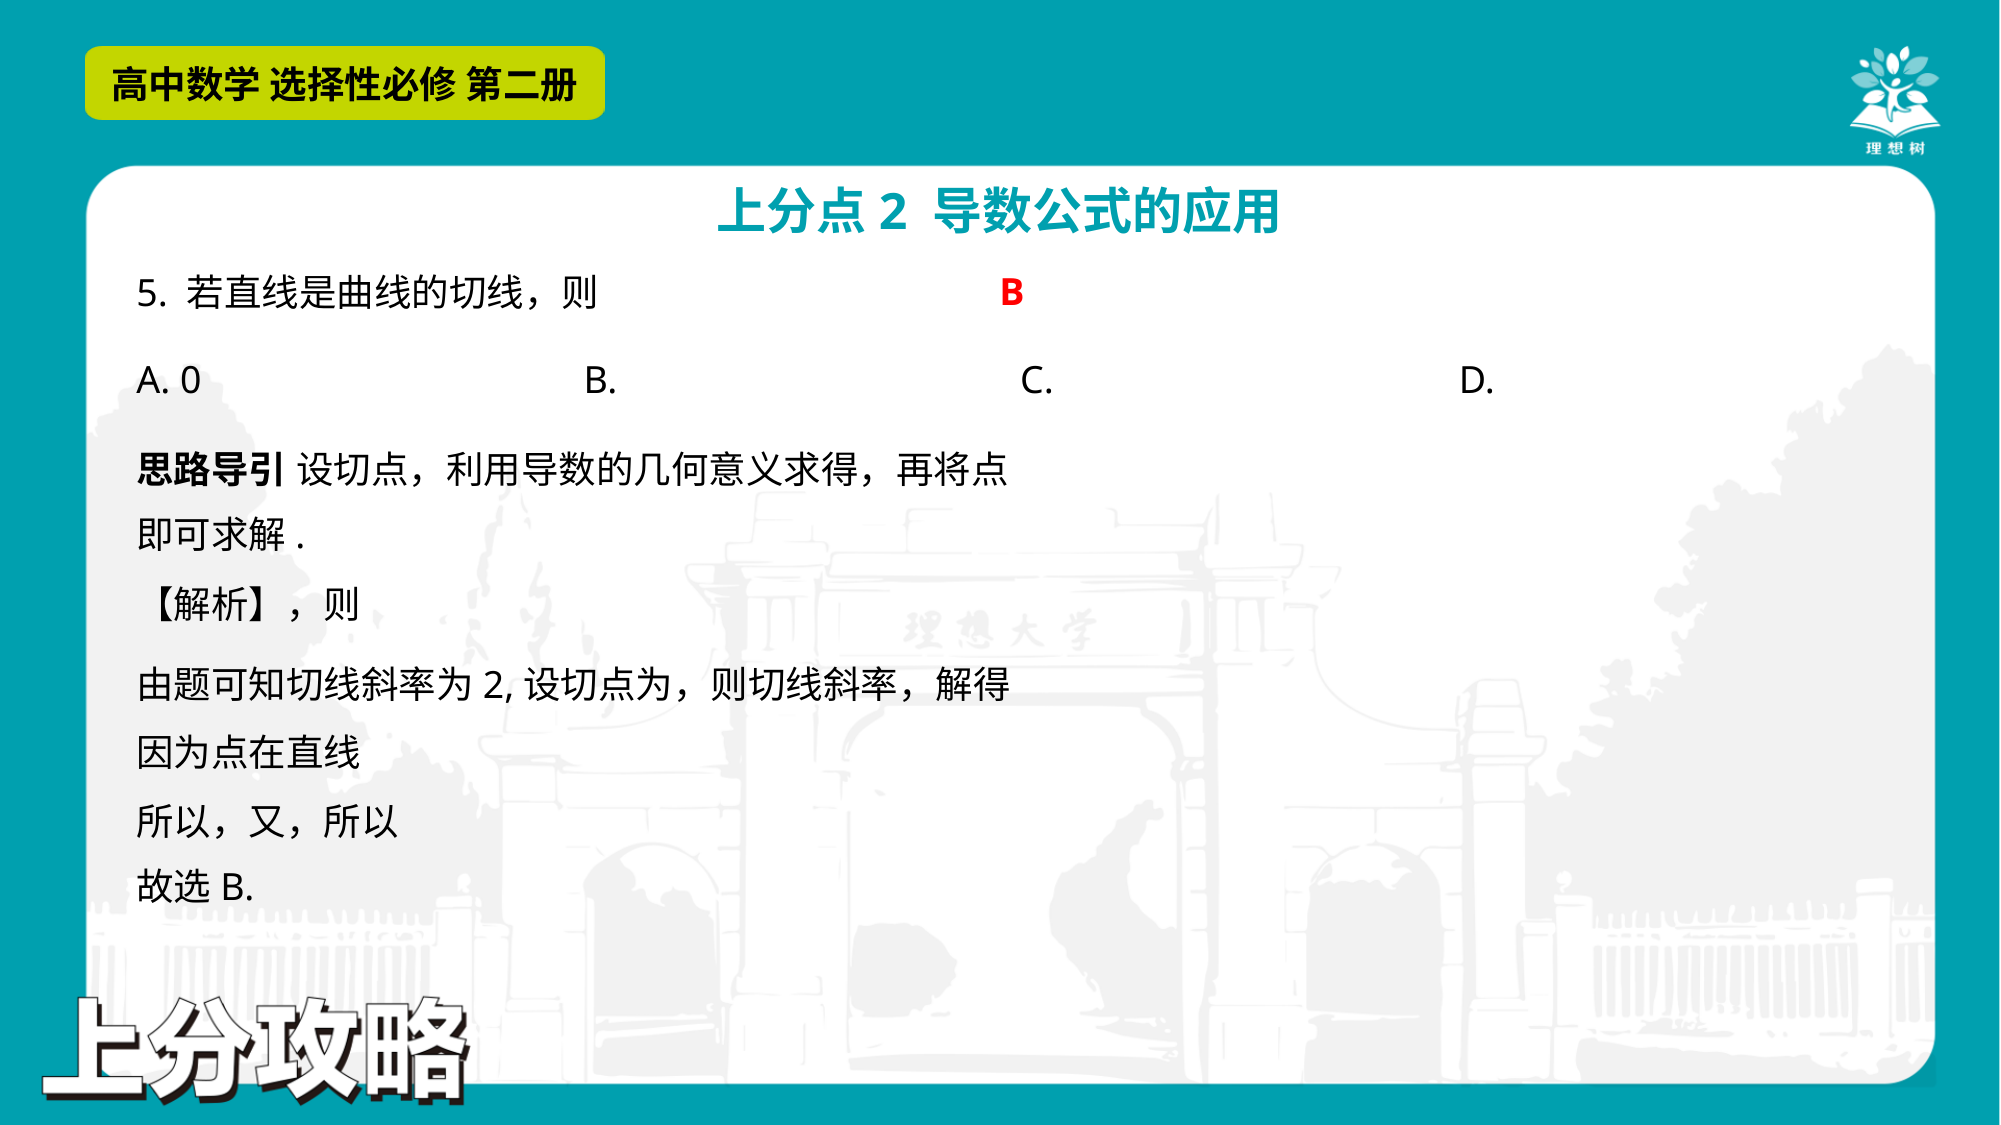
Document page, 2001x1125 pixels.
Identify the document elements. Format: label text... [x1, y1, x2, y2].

picture [0, 0, 2000, 1125]
text_box B [984, 246, 1040, 306]
